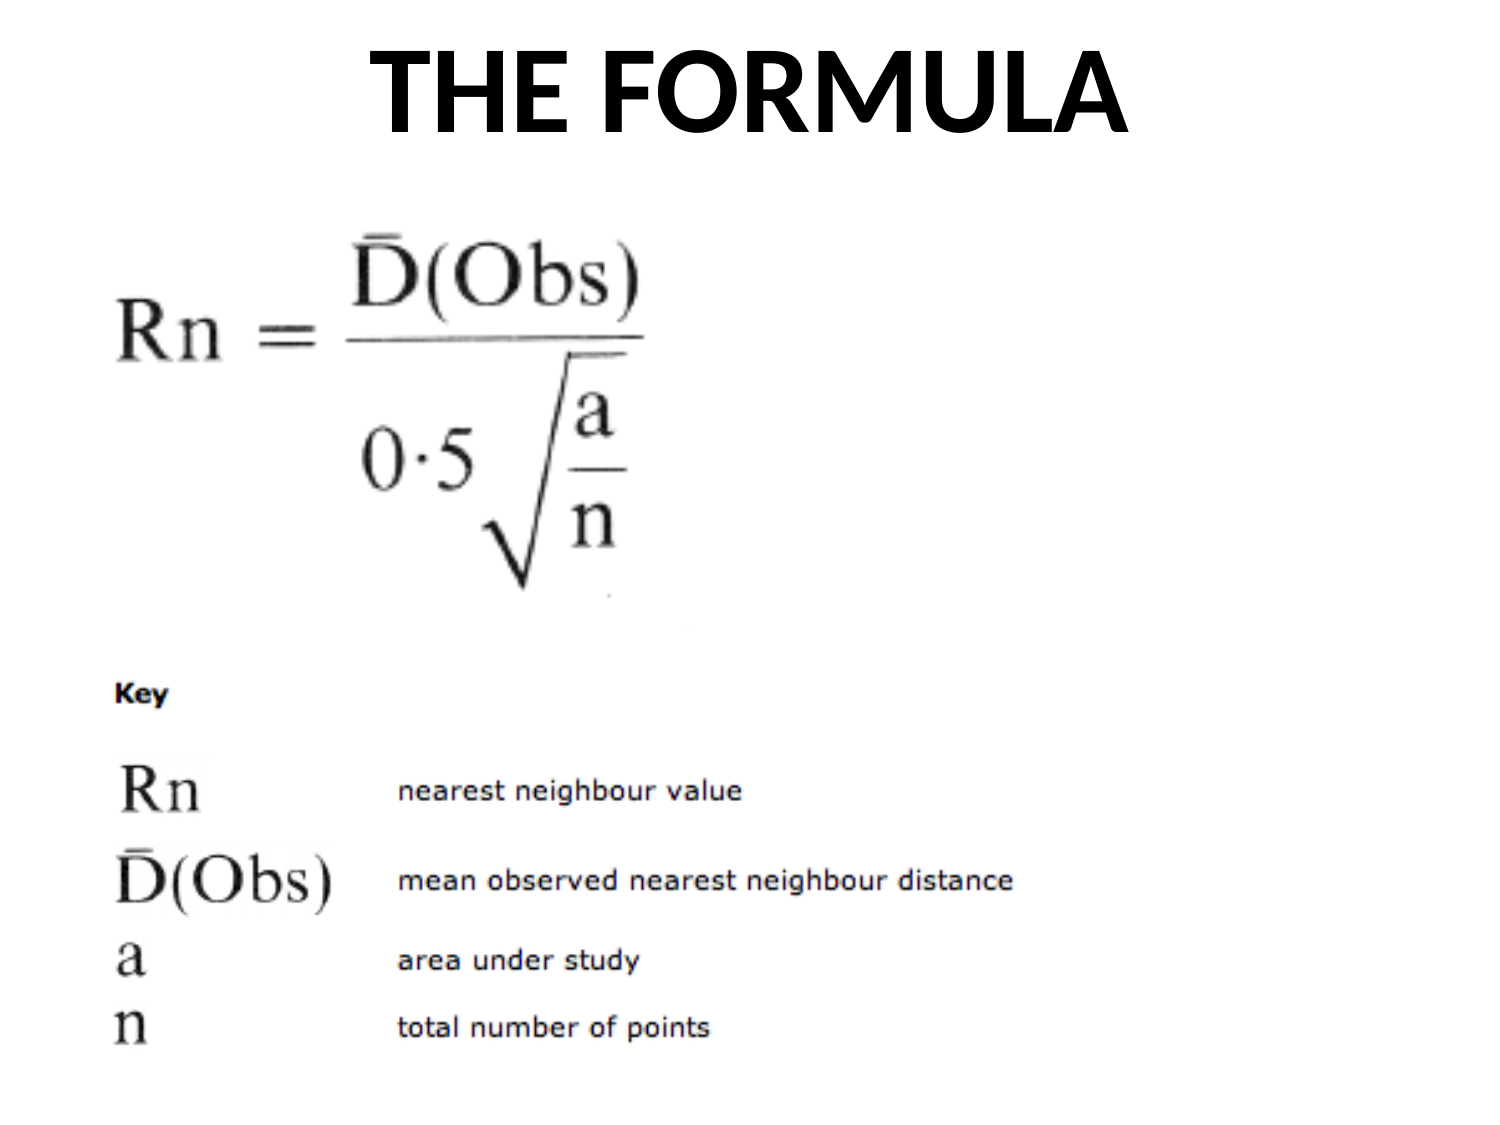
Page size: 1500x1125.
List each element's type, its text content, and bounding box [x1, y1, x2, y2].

text_box THE FORMULA [0, 0, 1500, 165]
picture [0, 194, 1172, 1120]
